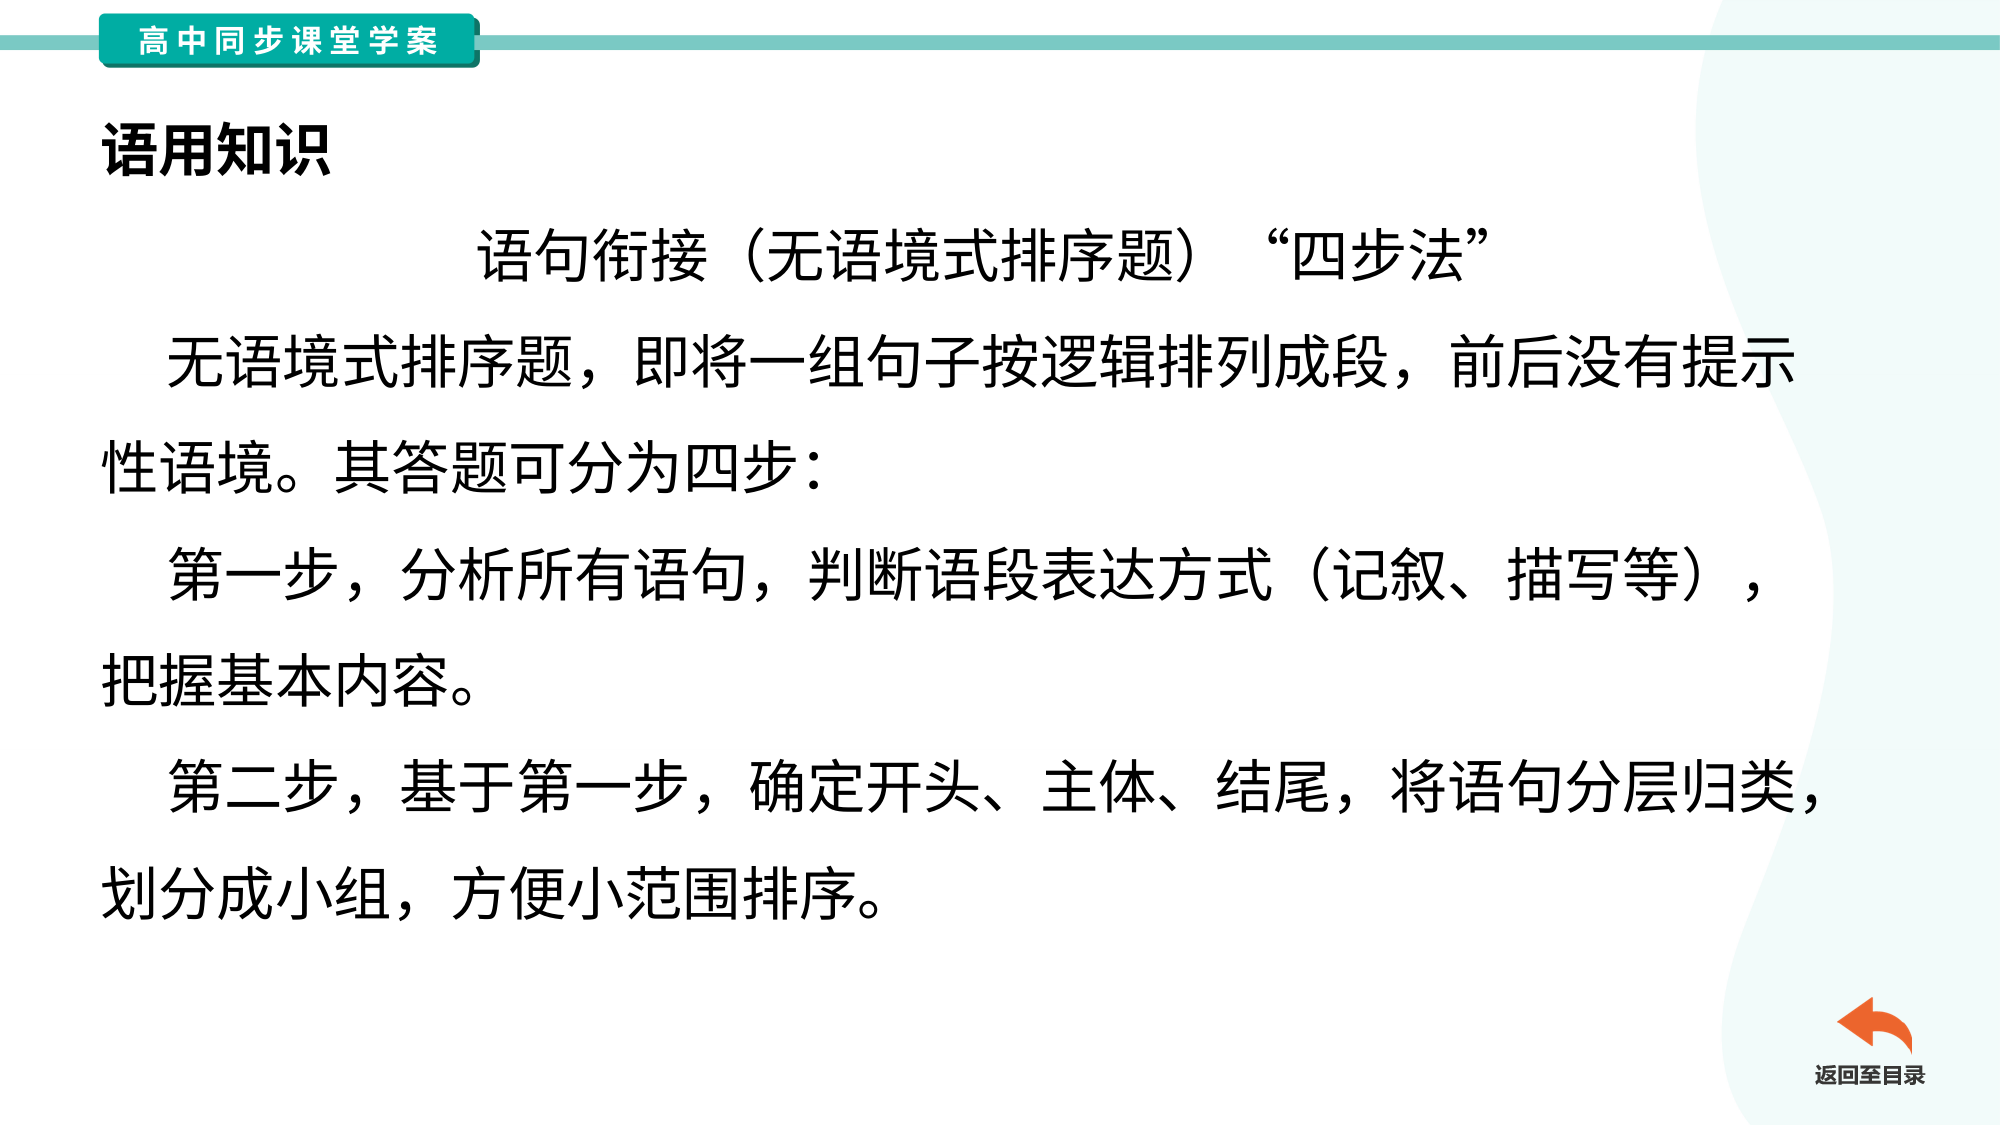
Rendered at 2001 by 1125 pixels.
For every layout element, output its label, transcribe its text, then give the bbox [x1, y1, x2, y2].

text_box 语用知识 语句衔接（无语境式排序题）“四步法” 无语境式排序题，即将一组句子按逻辑排列成段，前后没有提示 性语境。其答题可分为四步： 第一步，分析所有语句，判断语段表达方式（记叙、描写等）， 把握基本内容。 第二步，基于第一步，确定开头、主体、结尾，将语句分层归类， 划分成小组，方便小范围排序。 [100, 76, 1899, 927]
picture [0, 0, 2000, 1125]
